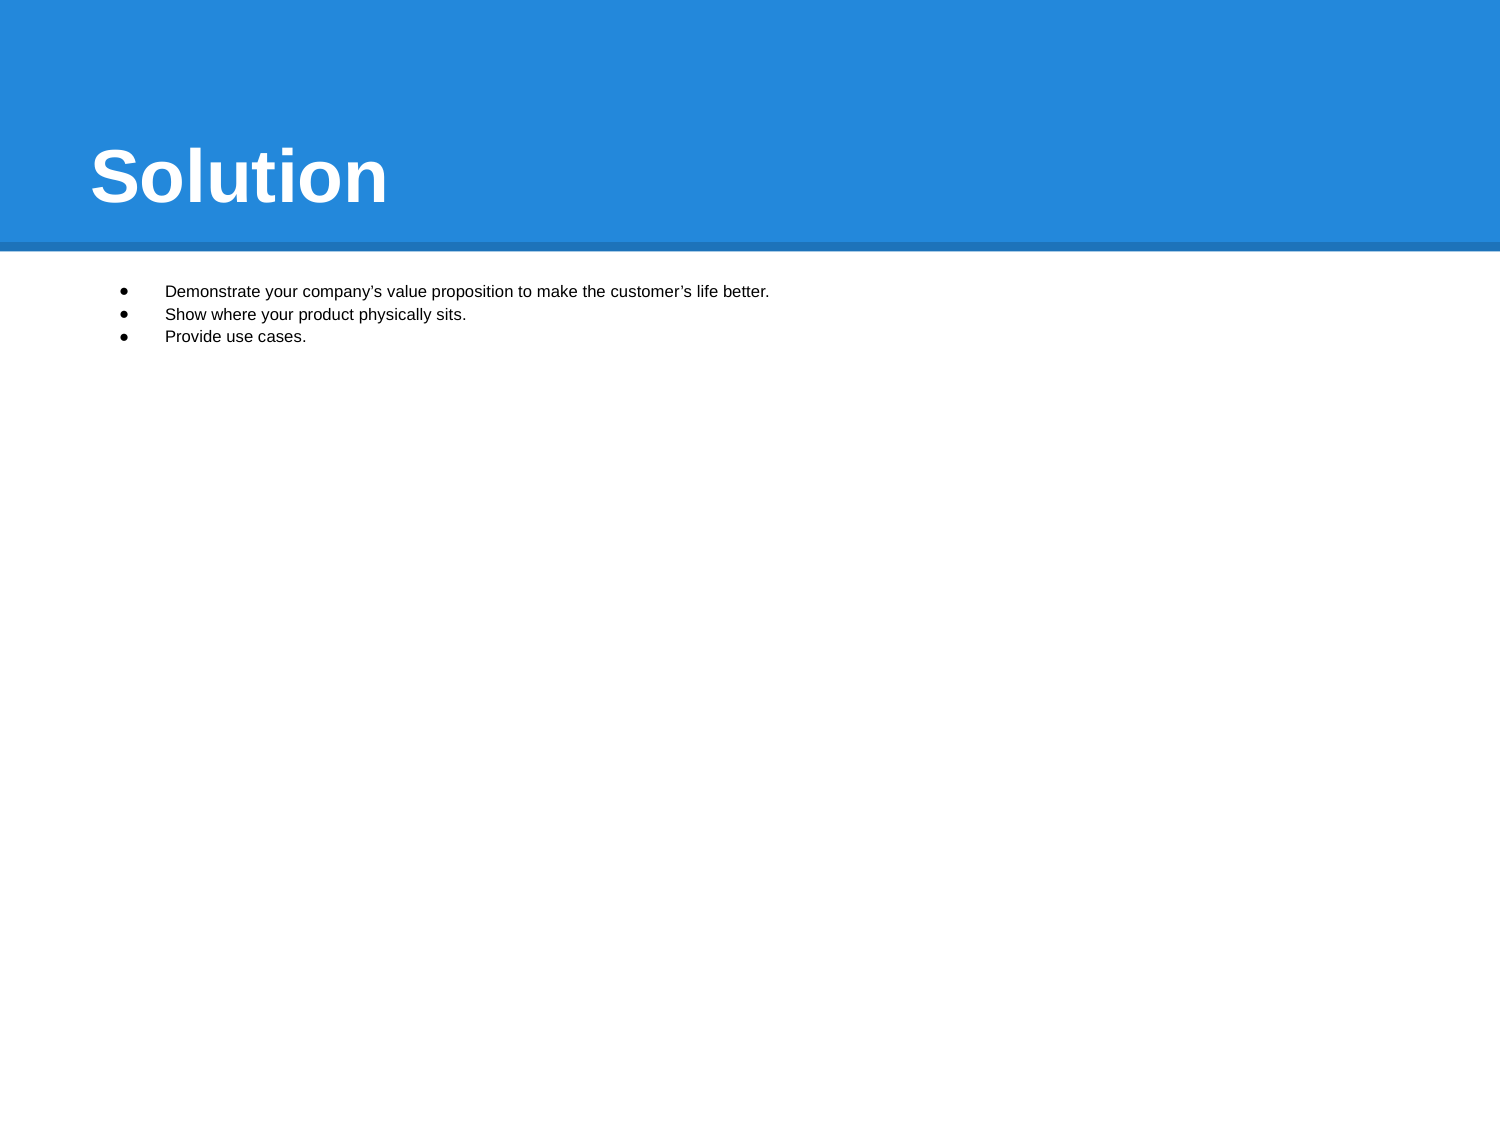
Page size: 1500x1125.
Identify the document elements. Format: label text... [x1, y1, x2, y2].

list Demonstrate your company’s value proposition to make the customer’s life better. Show where your product physically sits. Provide use cases. [75, 262, 1425, 1078]
title Solution [75, 45, 1425, 233]
